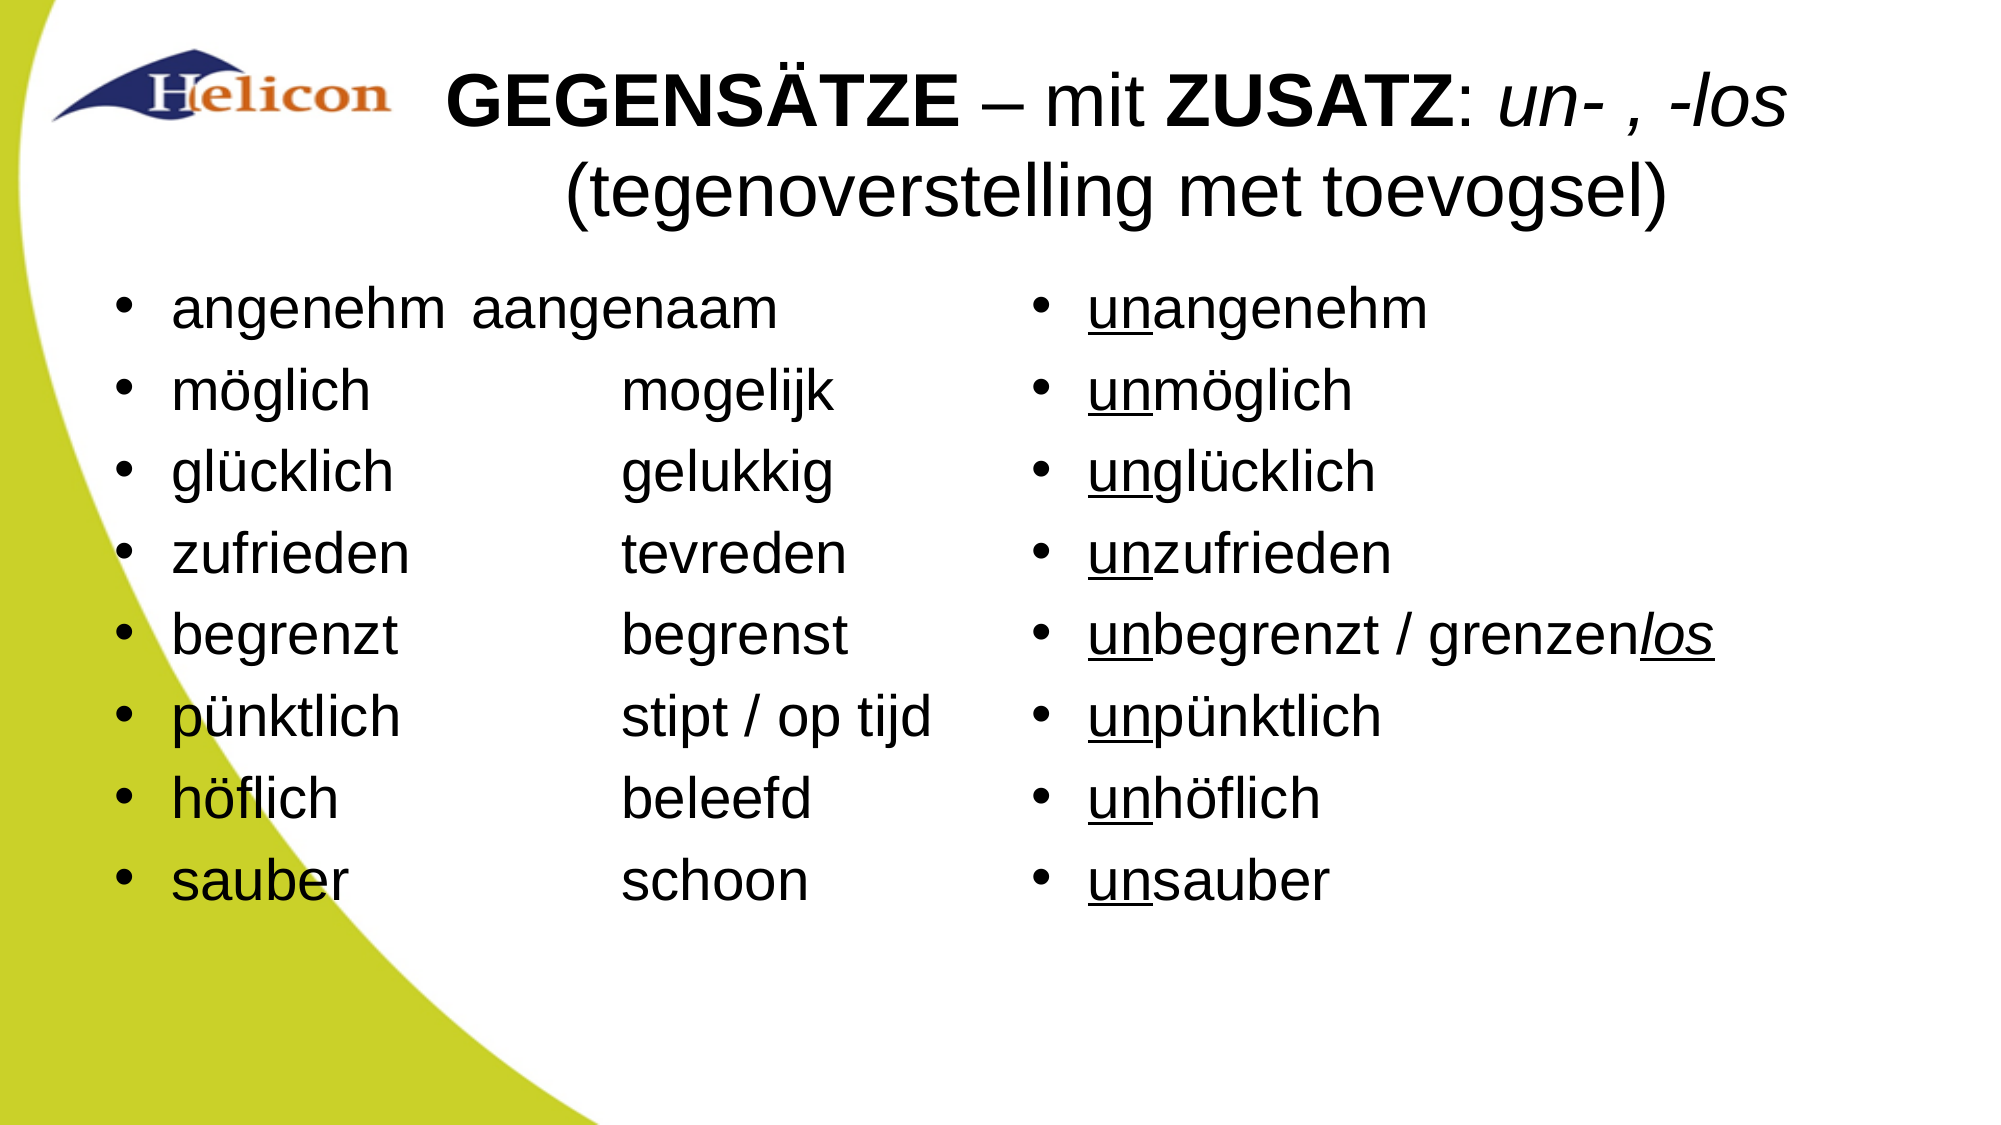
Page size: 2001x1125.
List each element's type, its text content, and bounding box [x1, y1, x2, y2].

picture [0, 0, 2000, 1125]
list angenehm aangenaam möglich mogelijk glücklich gelukkig zufrieden tevreden begrenzt begrenst pünktlich stipt / op tijd höflich beleefd sauber schoon [99, 262, 984, 1005]
list unangenehm unmöglich unglücklich unzufrieden unbegrenzt / grenzenlos unpünktlich unhöflich unsauber [1016, 262, 1900, 1005]
title GEGENSÄTZE – mit ZUSATZ: un- , -los (tegenoverstelling met toevogsel) [217, 47, 2000, 236]
